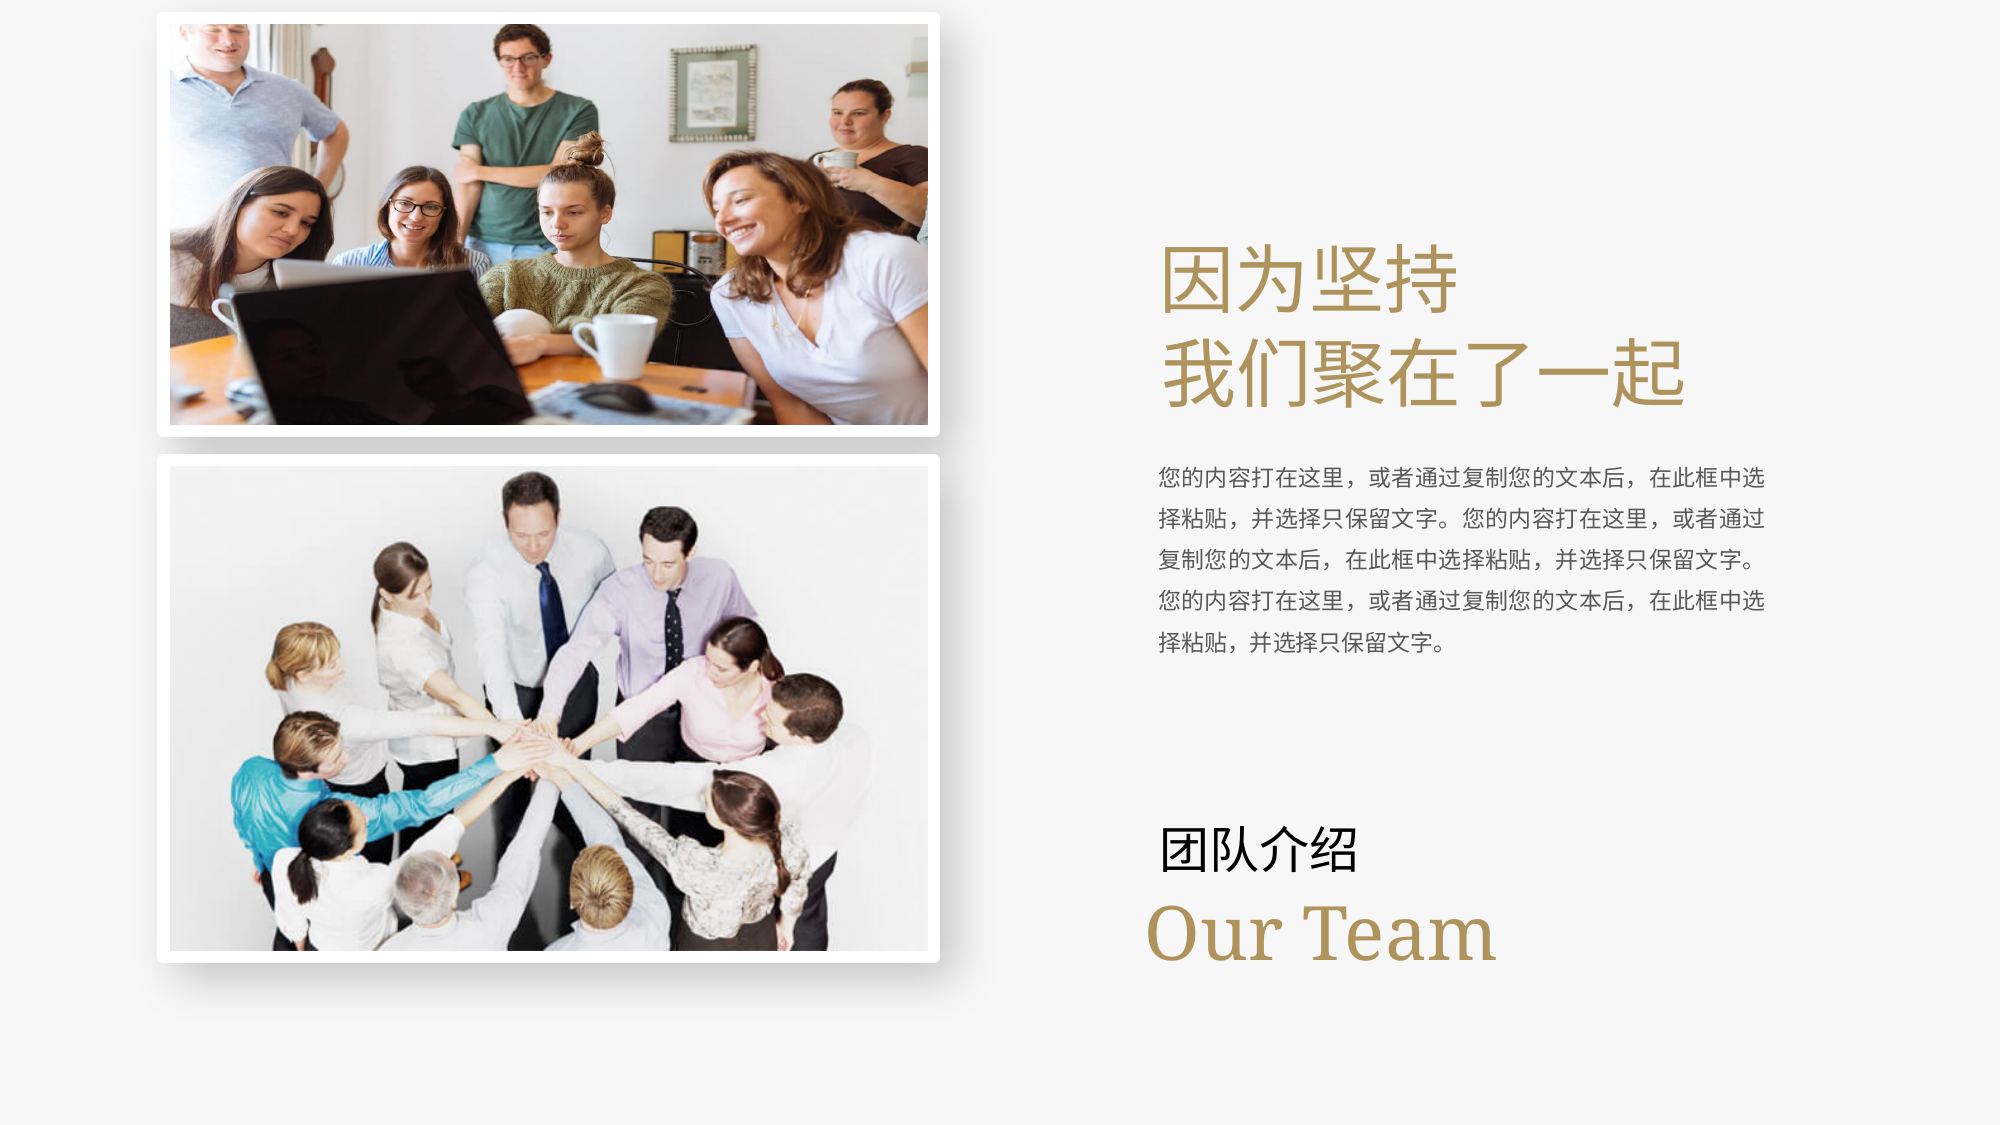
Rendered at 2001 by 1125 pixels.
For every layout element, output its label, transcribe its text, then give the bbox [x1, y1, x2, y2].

text_box 我们聚在了一起 [1146, 319, 1701, 425]
picture [169, 24, 928, 425]
text_box 团队介绍 [1144, 810, 1375, 878]
text_box 您的内容打在这里，或者通过复制您的文本后，在此框中选择粘贴，并选择只保留文字。您的内容打在这里，或者通过复制您的文本后，在此框中选择粘贴，并选择只保留文字。您的内容打在这里，或者通过复制您的文本后，在此框中选择粘贴，并选择只保留文字。 [1143, 442, 1781, 663]
text_box Our Team [1129, 878, 1514, 984]
picture [169, 466, 928, 951]
text_box 因为坚持 [1145, 225, 1475, 330]
